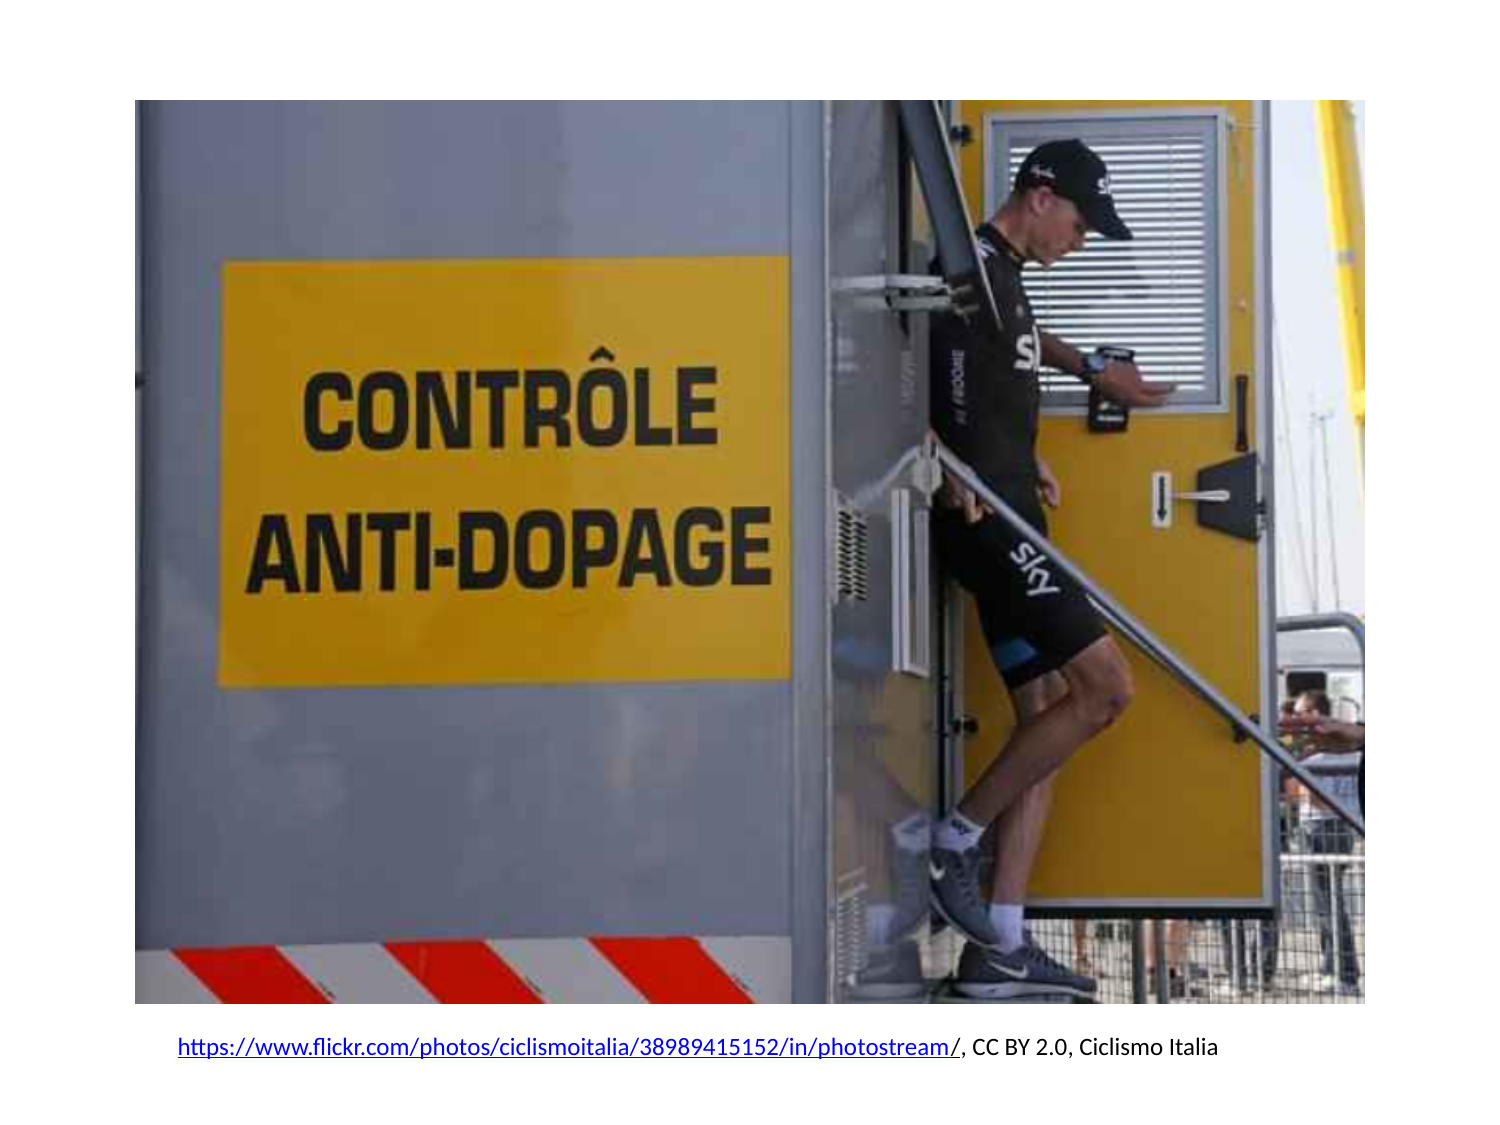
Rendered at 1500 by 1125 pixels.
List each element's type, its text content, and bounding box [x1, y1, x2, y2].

text_box https://www.flickr.com/photos/ciclismoitalia/38989415152/in/photostream/, CC BY 2.0, Ciclismo Italia [162, 1022, 1365, 1068]
picture [134, 99, 1366, 1004]
